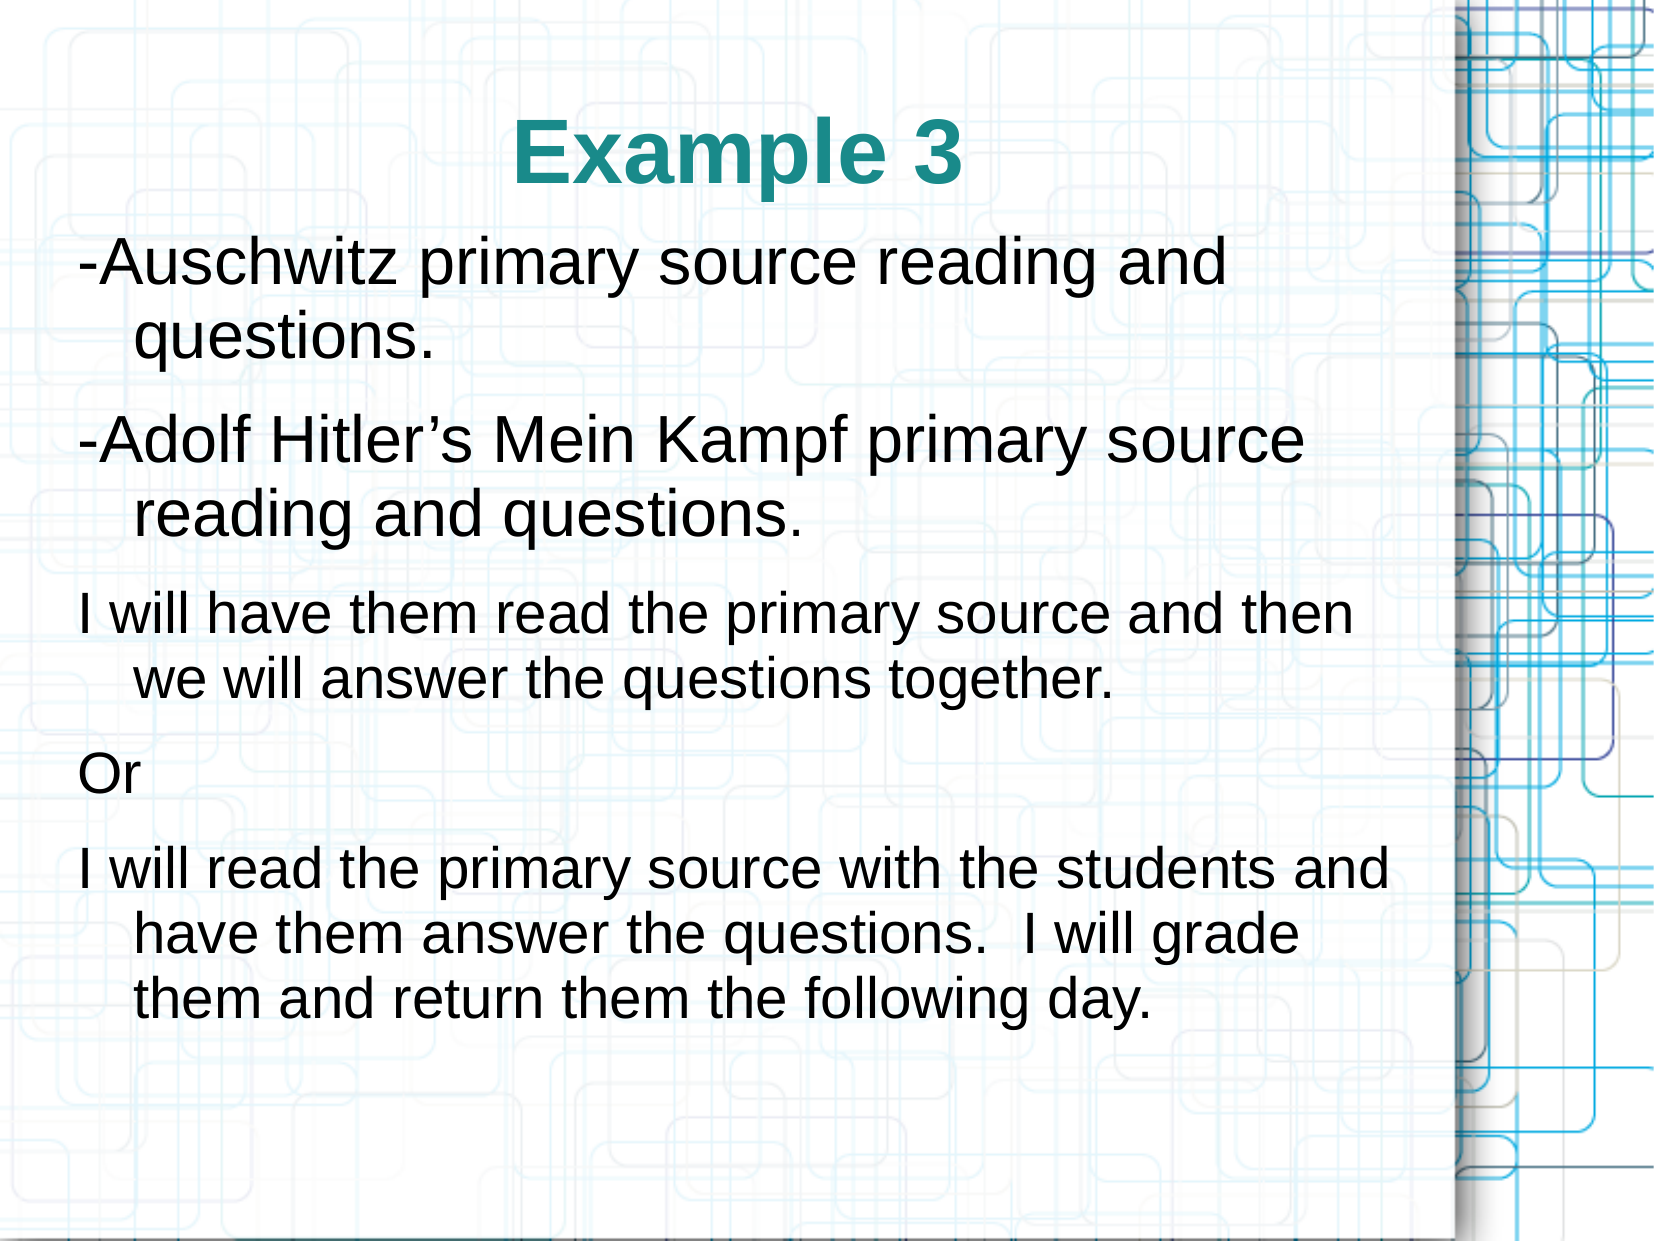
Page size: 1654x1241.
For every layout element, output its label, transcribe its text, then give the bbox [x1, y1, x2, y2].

text_box Example 3 [59, 49, 1418, 257]
text_box -Auschwitz primary source reading and questions. -Adolf Hitler’s Mein Kampf primary source reading and questions. I will have them read the primary source and then we will answer the questions together. Or I will read the primary source with the students and have them answer the questions. I will grade them and return them the following day. [76, 220, 1412, 1171]
picture [0, 0, 1654, 1241]
